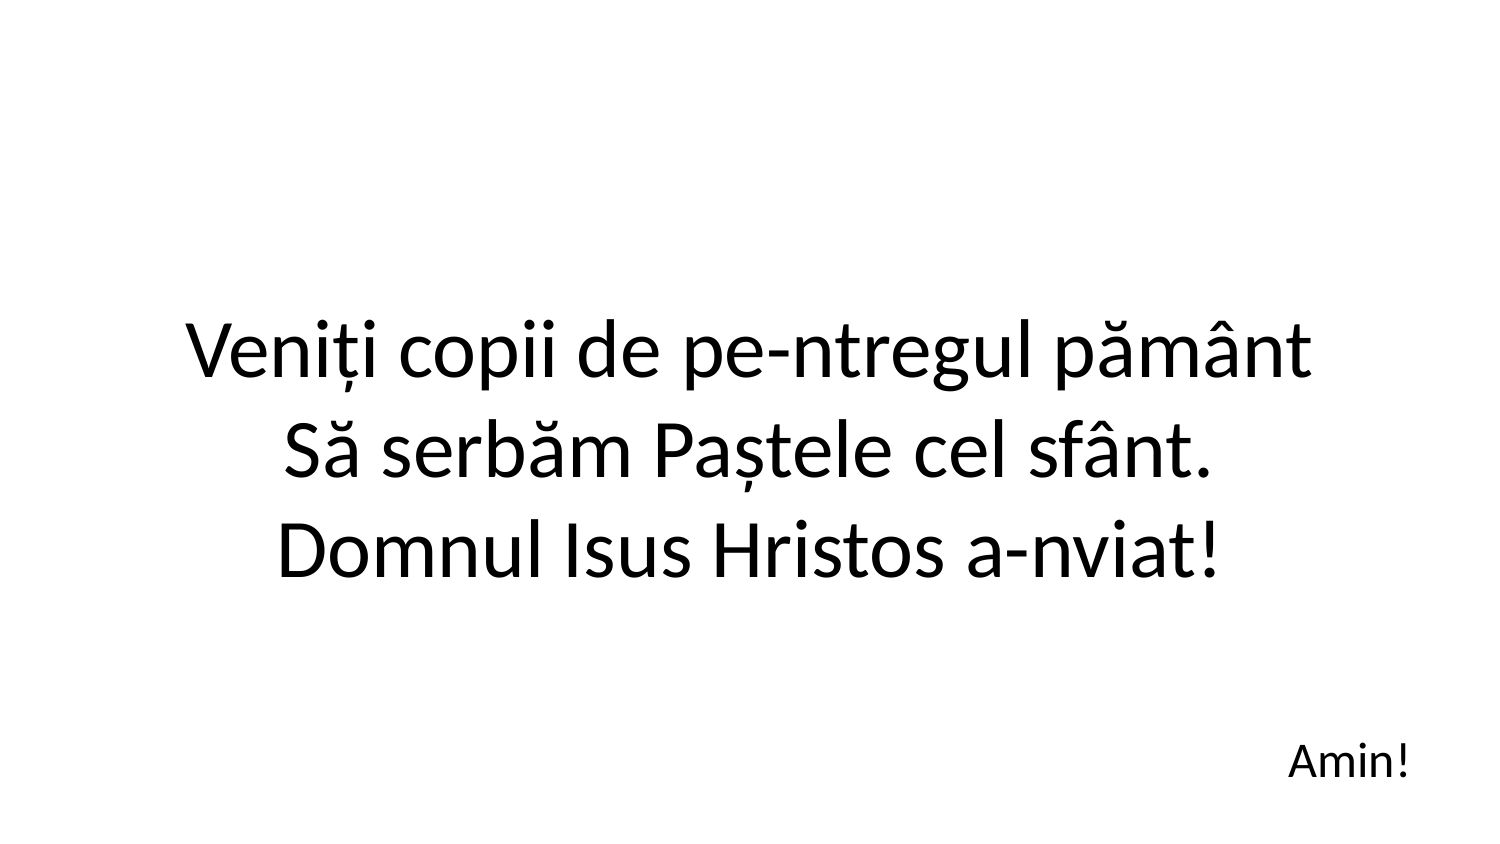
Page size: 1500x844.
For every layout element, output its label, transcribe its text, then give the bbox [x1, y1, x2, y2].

text_box Veniți copii de pe-ntregul pământ Să serbăm Paștele cel sfânt. Domnul Isus Hristos a-nviat! [170, 242, 1330, 602]
text_box Amin! [1273, 674, 1427, 795]
